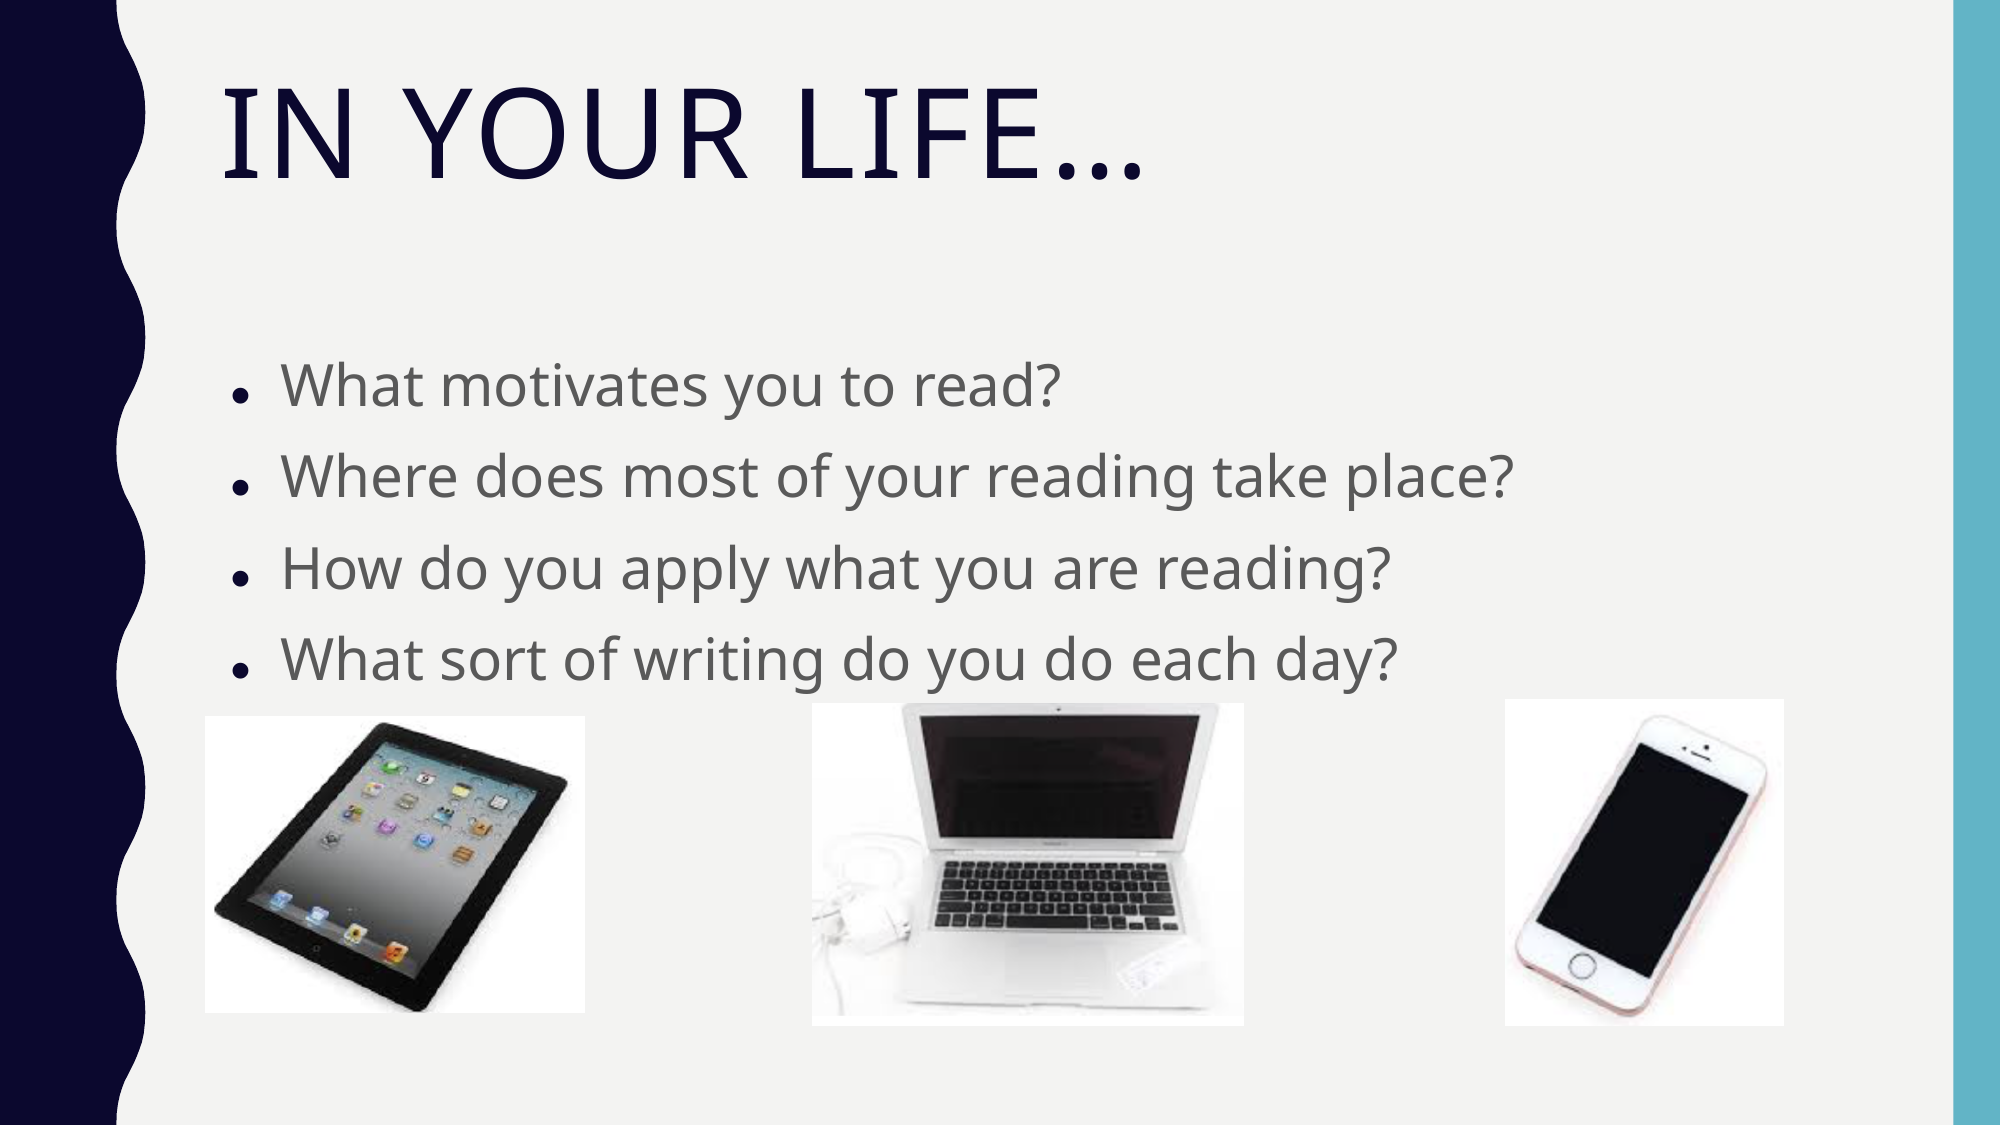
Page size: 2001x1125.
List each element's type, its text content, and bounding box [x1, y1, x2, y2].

picture [812, 703, 1244, 1026]
picture [1505, 699, 1784, 1026]
title In Your Life… [205, 62, 1875, 308]
list What motivates you to read? Where does most of your reading take place? How do you apply what you are reading? What sort of writing do you do each day? [227, 246, 1740, 700]
picture [205, 716, 585, 1013]
